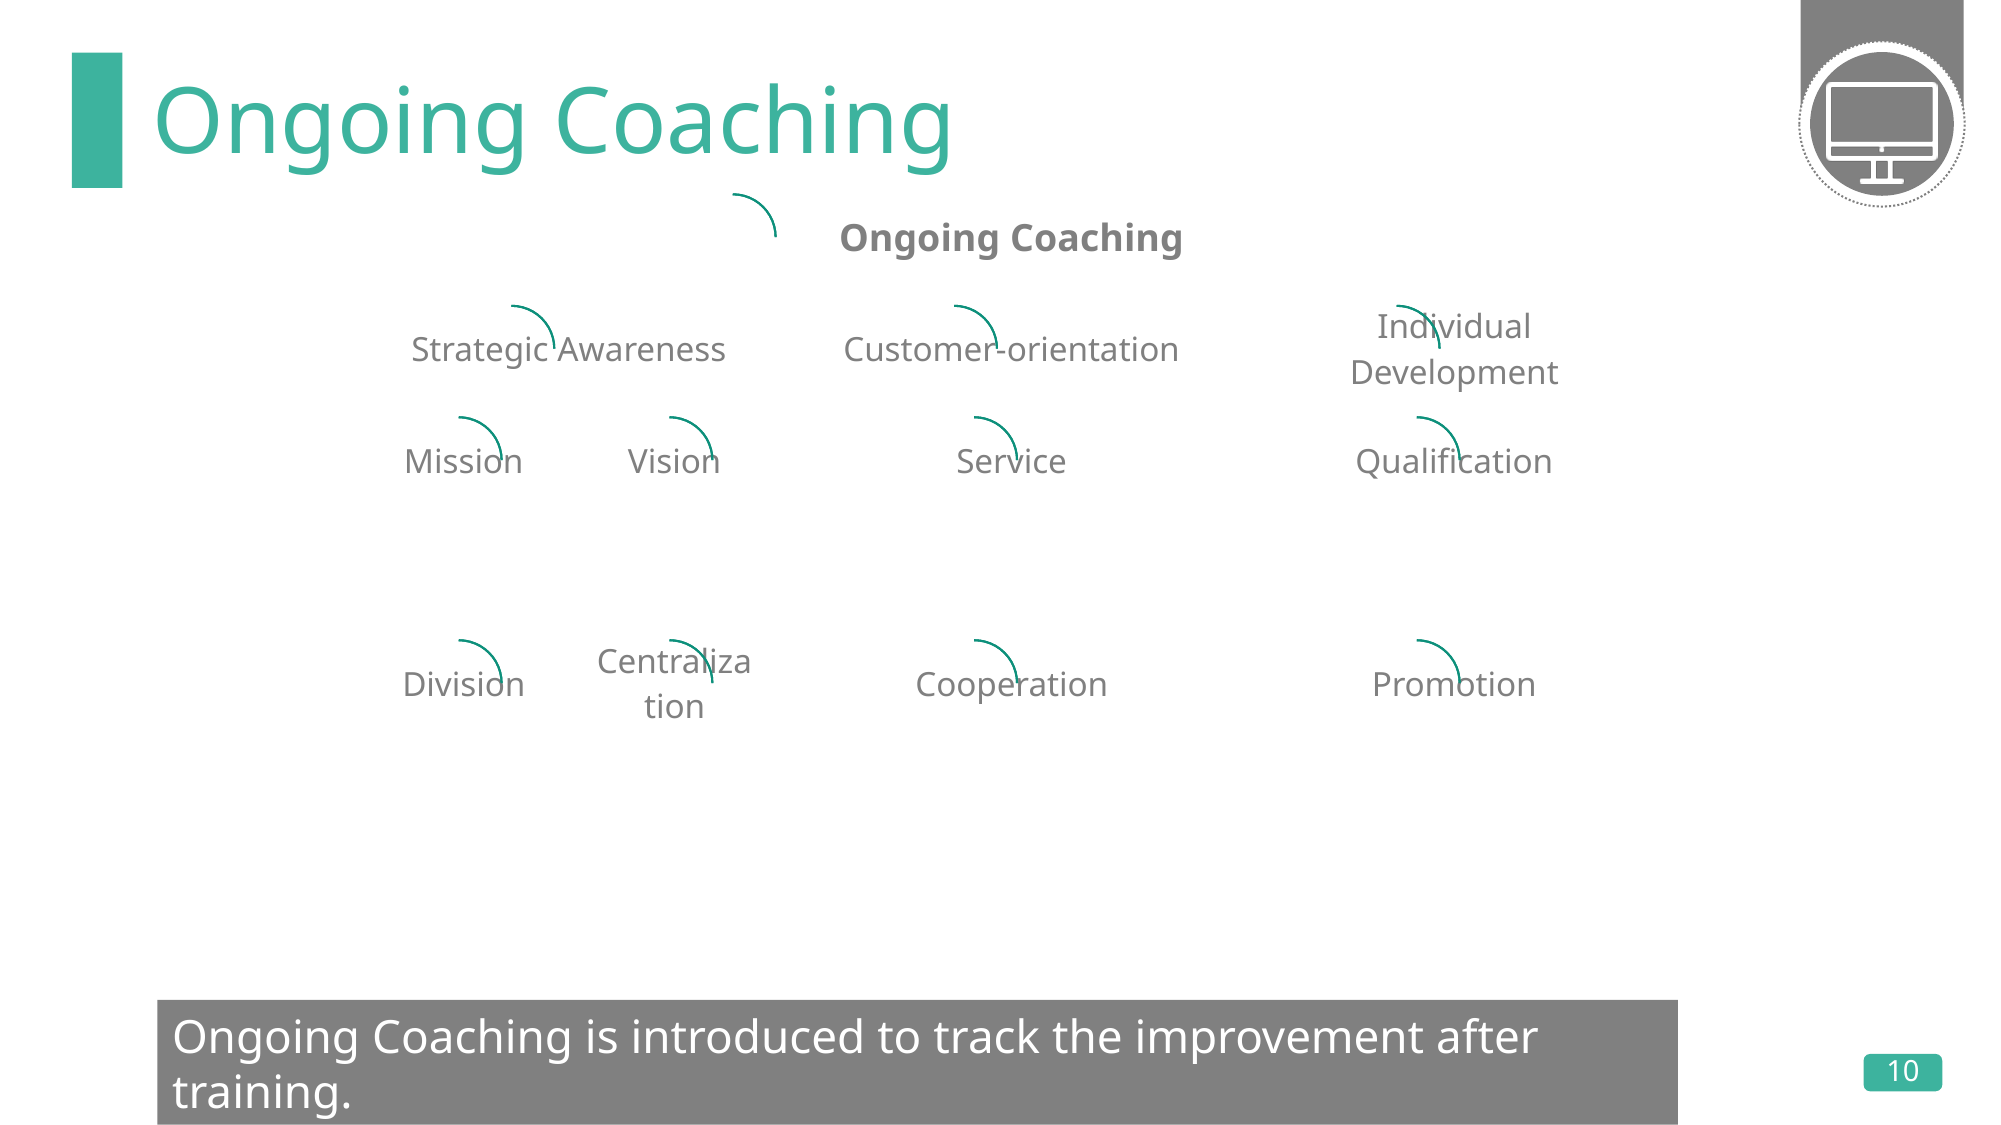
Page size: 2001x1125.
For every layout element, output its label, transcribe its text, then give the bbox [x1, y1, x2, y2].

slide_number 10 [1678, 1042, 2000, 1103]
text_box Ongoing Coaching is introduced to track the improvement after training. [157, 999, 1678, 1125]
picture [1863, 82, 1938, 184]
title Ongoing Coaching [137, 59, 1863, 188]
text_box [207, 194, 1817, 949]
